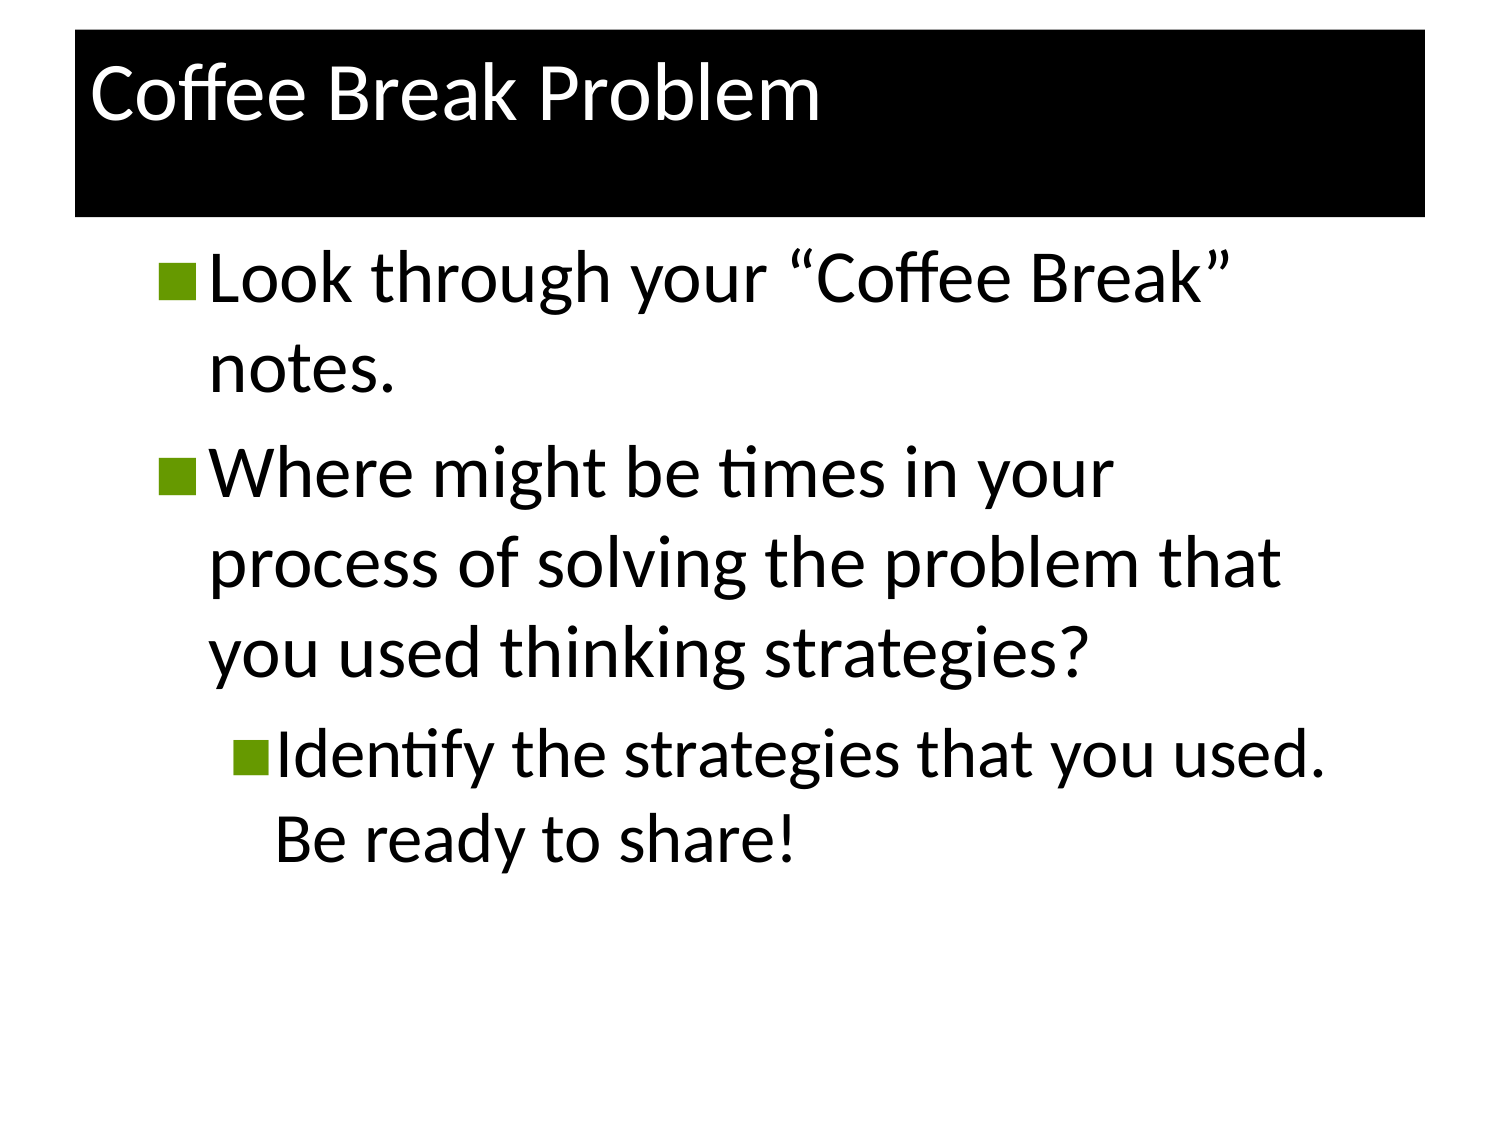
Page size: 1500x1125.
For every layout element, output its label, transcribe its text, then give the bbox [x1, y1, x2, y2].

title Coffee Break Problem [75, 29, 1425, 218]
list Look through your “Coffee Break” notes. Where might be times in your process of solving the problem that you used thinking strategies? Identify the strategies that you used. Be ready to share! [137, 219, 1363, 1057]
